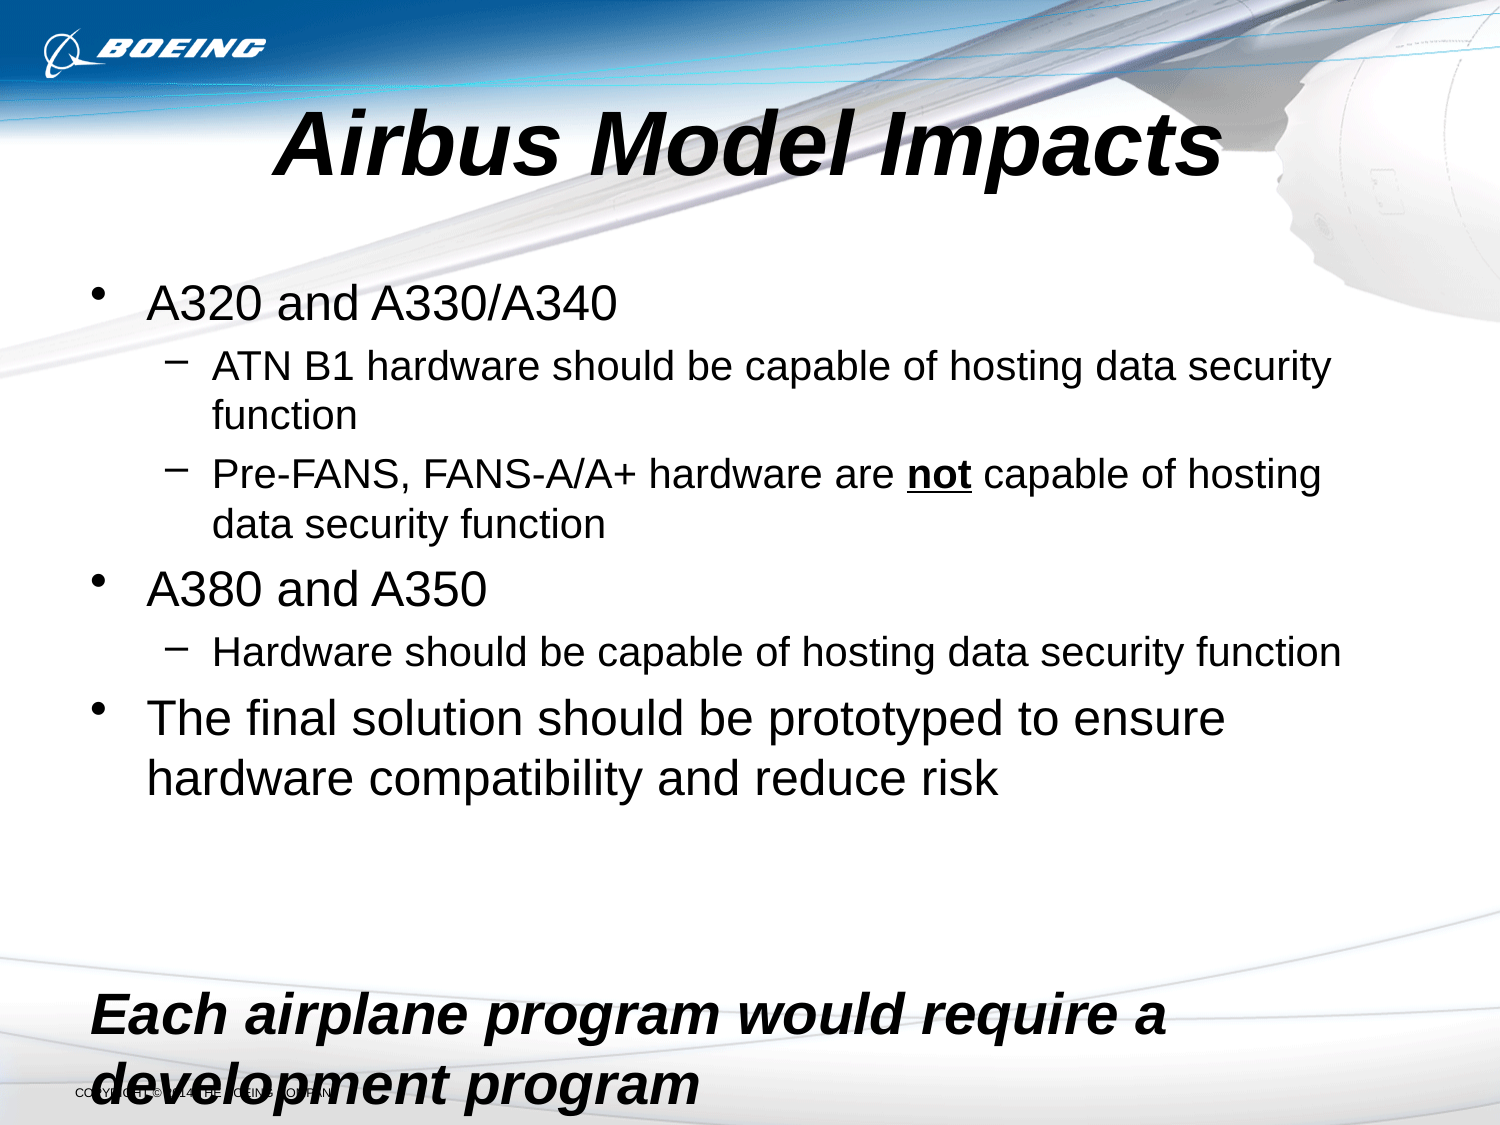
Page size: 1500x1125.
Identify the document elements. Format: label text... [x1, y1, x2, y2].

picture [0, 0, 1500, 1125]
list A320 and A330/A340 ATN B1 hardware should be capable of hosting data security function Pre-FANS, FANS-A/A+ hardware are not capable of hosting data security function A380 and A350 Hardware should be capable of hosting data security function The final solution should be prototyped to ensure hardware compatibility and reduce risk Each airplane program would require a development program [74, 262, 1426, 1006]
title Airbus Model Impacts [74, 44, 1426, 233]
